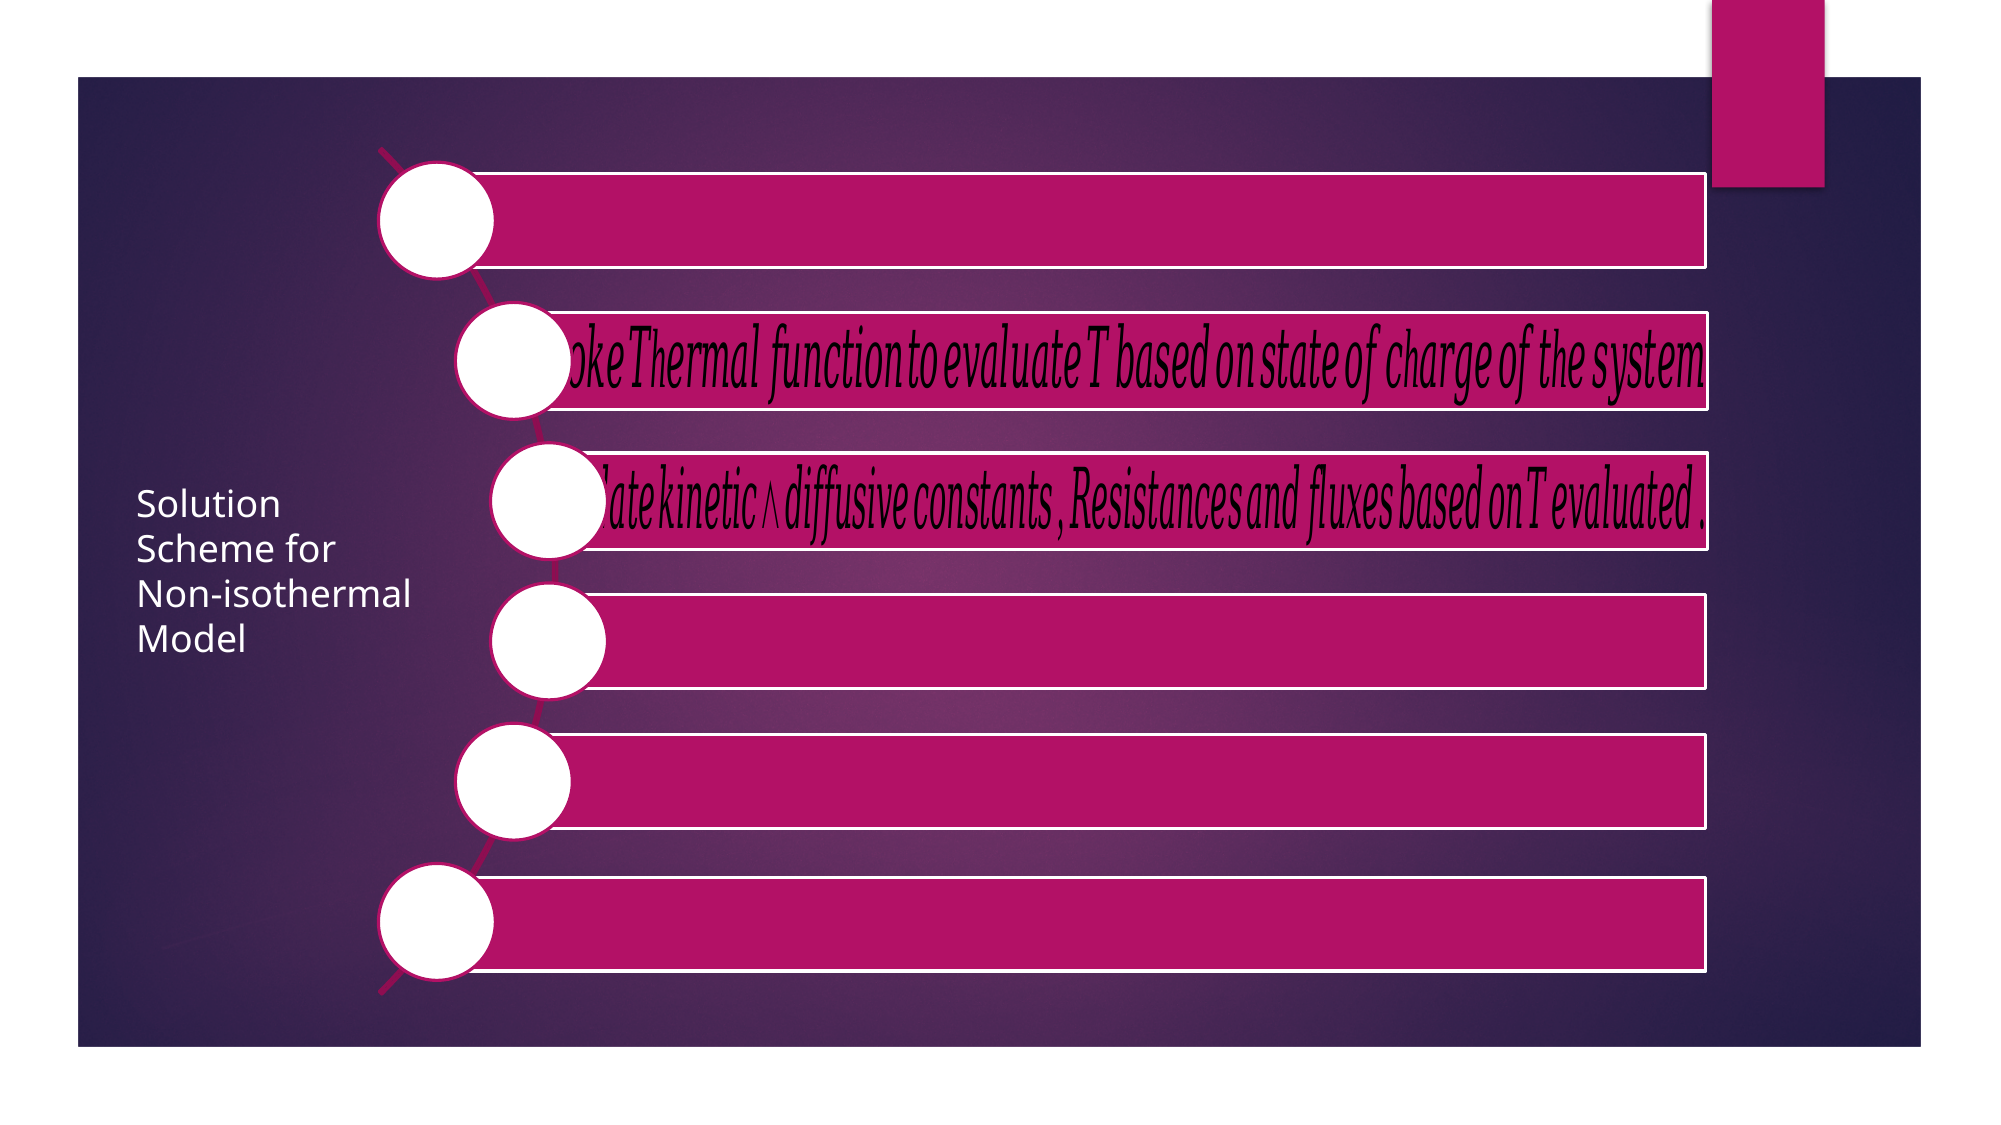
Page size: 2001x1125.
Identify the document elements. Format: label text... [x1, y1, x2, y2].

text_box Solution Scheme for Non-isothermal Model [121, 472, 429, 668]
